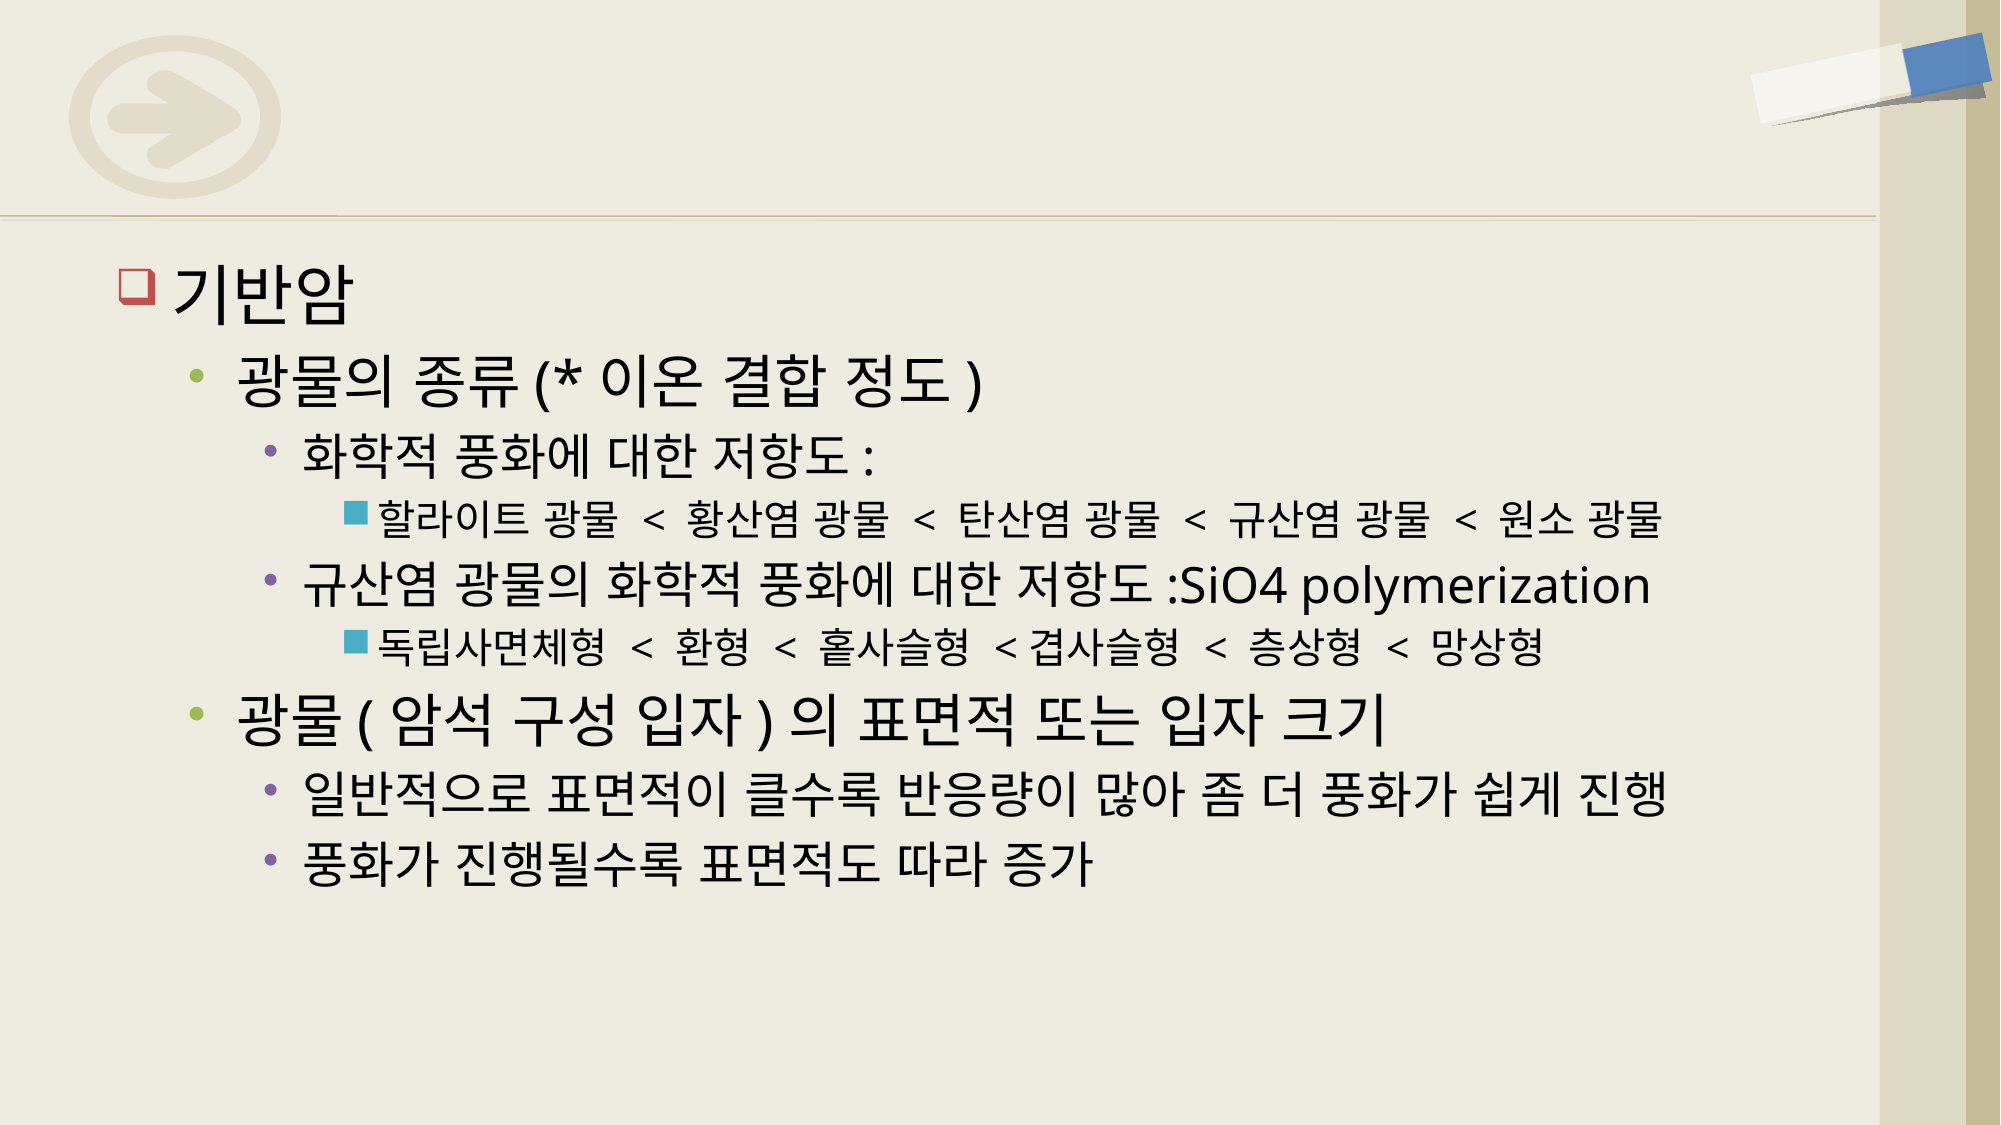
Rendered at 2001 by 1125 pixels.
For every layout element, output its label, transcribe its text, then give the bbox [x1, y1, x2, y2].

list 기반암 광물의 종류(*이온 결합 정도) 화학적 풍화에 대한 저항도: 할라이트 광물 < 황산염 광물 < 탄산염 광물 < 규산염 광물 < 원소 광물 규산염 광물의 화학적 풍화에 대한 저항도:SiO4 polymerization 독립사면체형 < 환형 < 홑사슬형 <겹사슬형 < 층상형 < 망상형 광물(암석 구성 입자)의 표면적 또는 입자 크기 일반적으로 표면적이 클수록 반응량이 많아 좀 더 풍화가 쉽게 진행 풍화가 진행될수록 표면적도 따라 증가 [99, 246, 1874, 1005]
